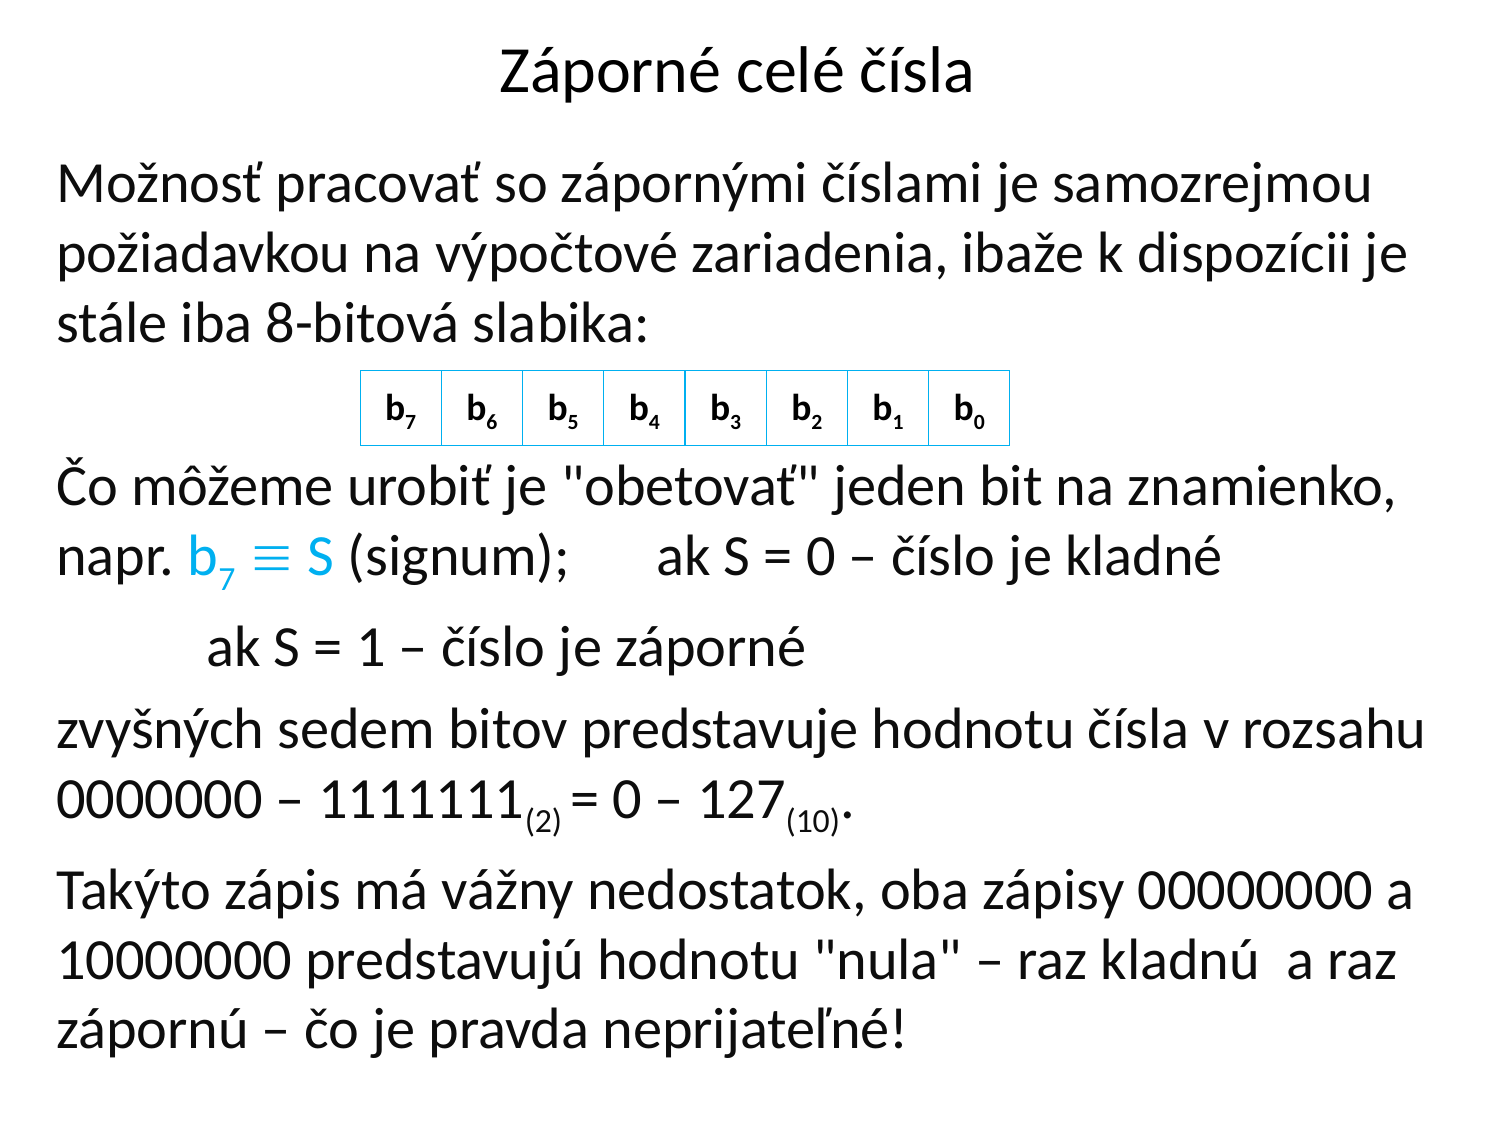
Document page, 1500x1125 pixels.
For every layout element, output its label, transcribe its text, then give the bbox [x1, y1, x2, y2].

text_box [359, 373, 1011, 444]
title Záporné celé čísla [100, 19, 1376, 114]
subtitle Možnosť pracovať so zápornými číslami je samozrejmou požiadavkou na výpočtové zariadenia, ibaže k dispozícii je stále iba 8-bitová slabika: Čo môžeme urobiť je "obetovať" jeden bit na znamienko, napr. b7  S (signum); ak S = 0 – číslo je kladné ak S = 1 – číslo je záporné zvyšných sedem bitov predstavuje hodnotu čísla v rozsahu 0000000 – 1111111(2) = 0 – 127(10). Takýto zápis má vážny nedostatok, oba zápisy 00000000 a 10000000 predstavujú hodnotu "nula" – raz kladnú a raz zápornú – čo je pravda neprijateľné! [41, 137, 1471, 1094]
